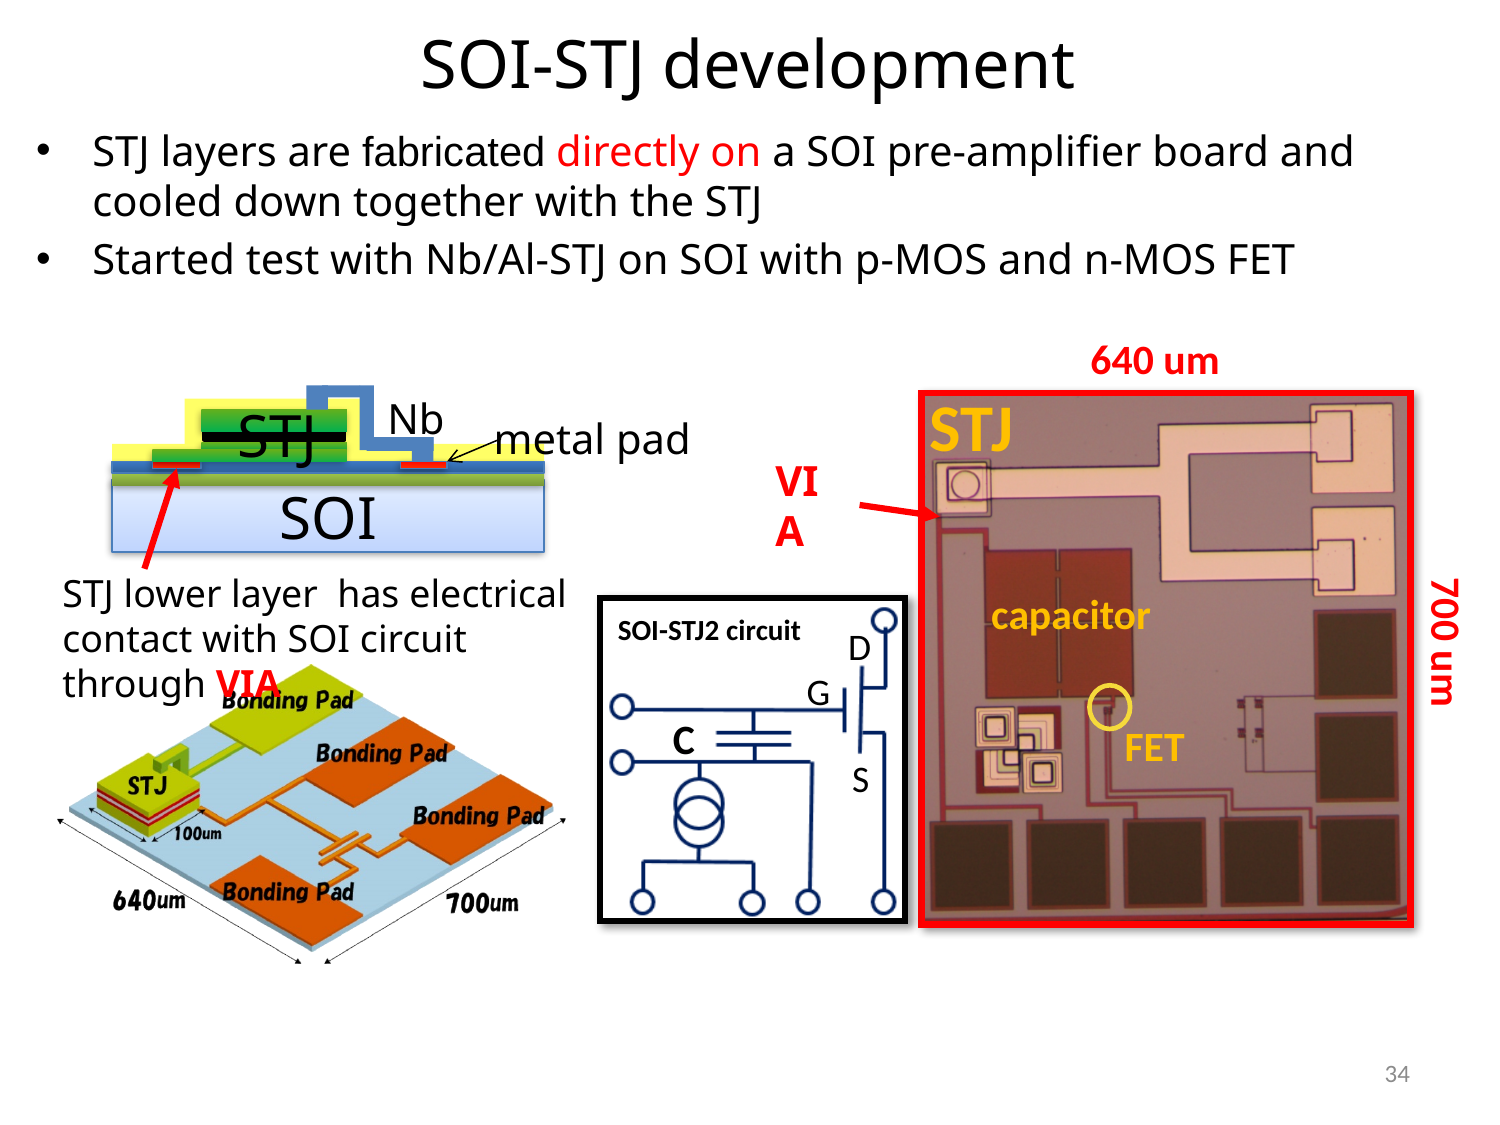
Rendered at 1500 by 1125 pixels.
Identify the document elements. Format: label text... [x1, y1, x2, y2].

slide_number 34 [1074, 1042, 1425, 1103]
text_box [603, 600, 903, 919]
title SOI-STJ development [73, 9, 1424, 114]
list STJ layers are fabricated directly on a SOI pre-amplifier board and cooled down together with the STJ Started test with Nb/Al-STJ on SOI with p-MOS and n-MOS FET [20, 116, 1439, 308]
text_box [111, 385, 700, 553]
text_box STJ lower layer has electrical contact with SOI circuit through VIA [47, 562, 616, 713]
picture [46, 664, 566, 965]
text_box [144, 468, 177, 569]
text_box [760, 325, 1481, 922]
